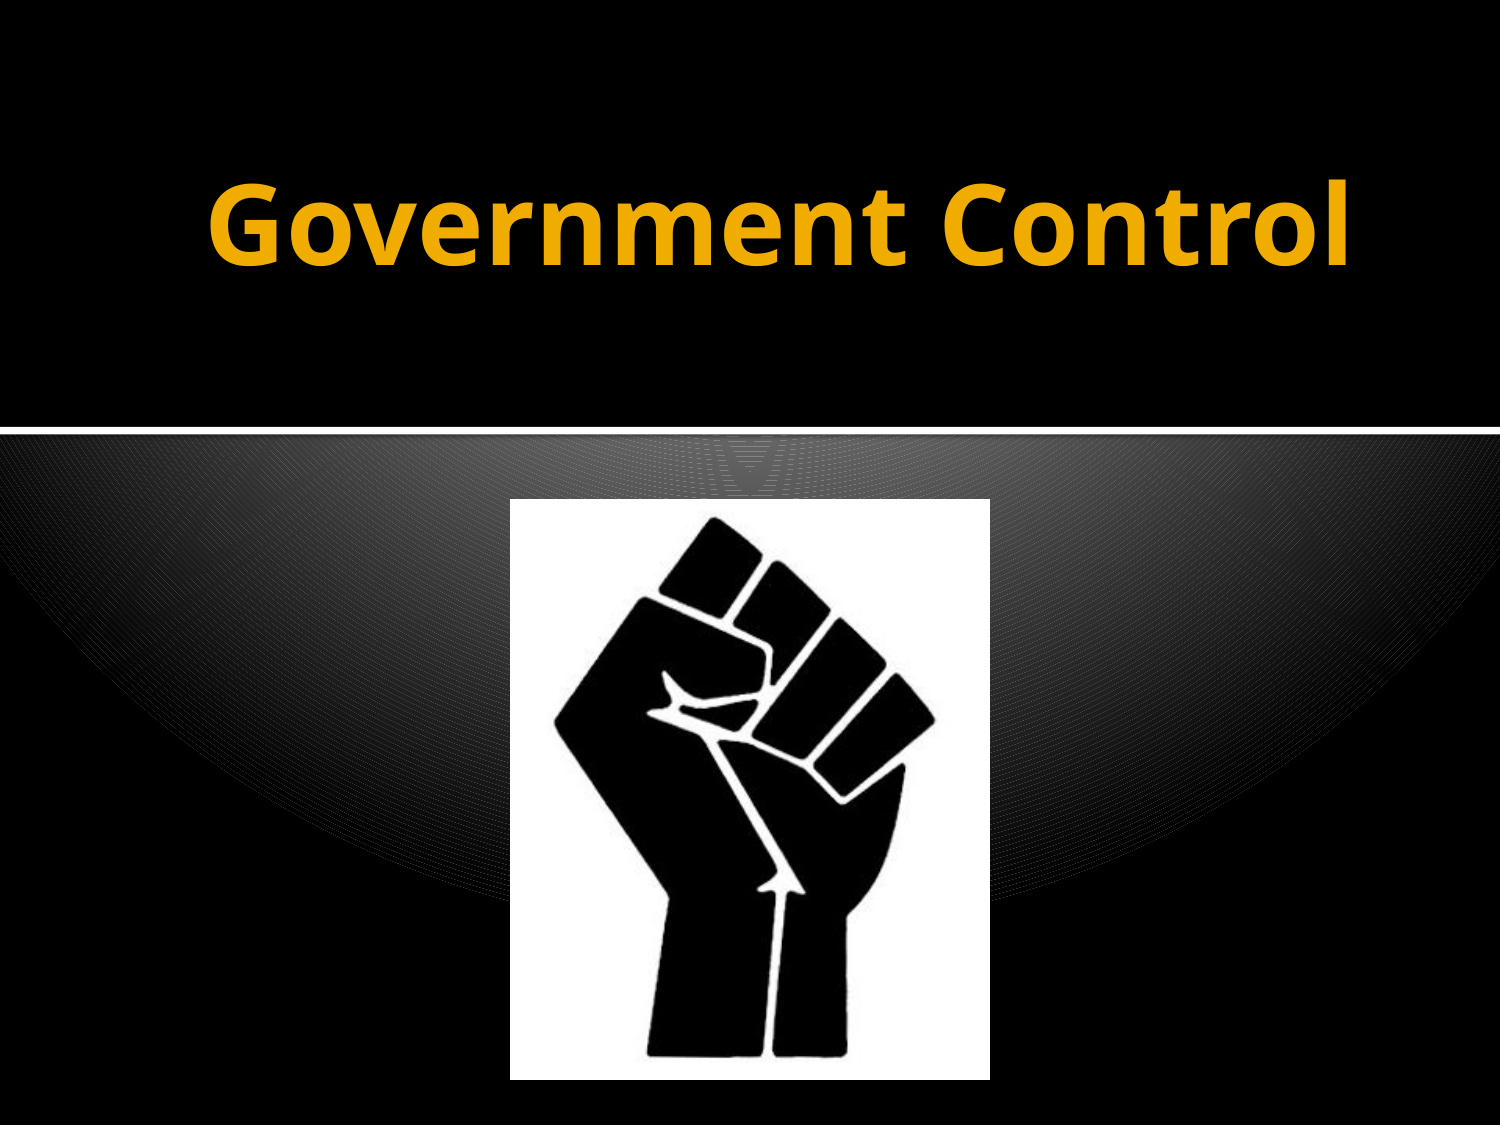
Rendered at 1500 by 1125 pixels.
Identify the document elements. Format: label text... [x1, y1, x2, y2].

picture [510, 499, 990, 1080]
title Government Control [123, 19, 1438, 288]
